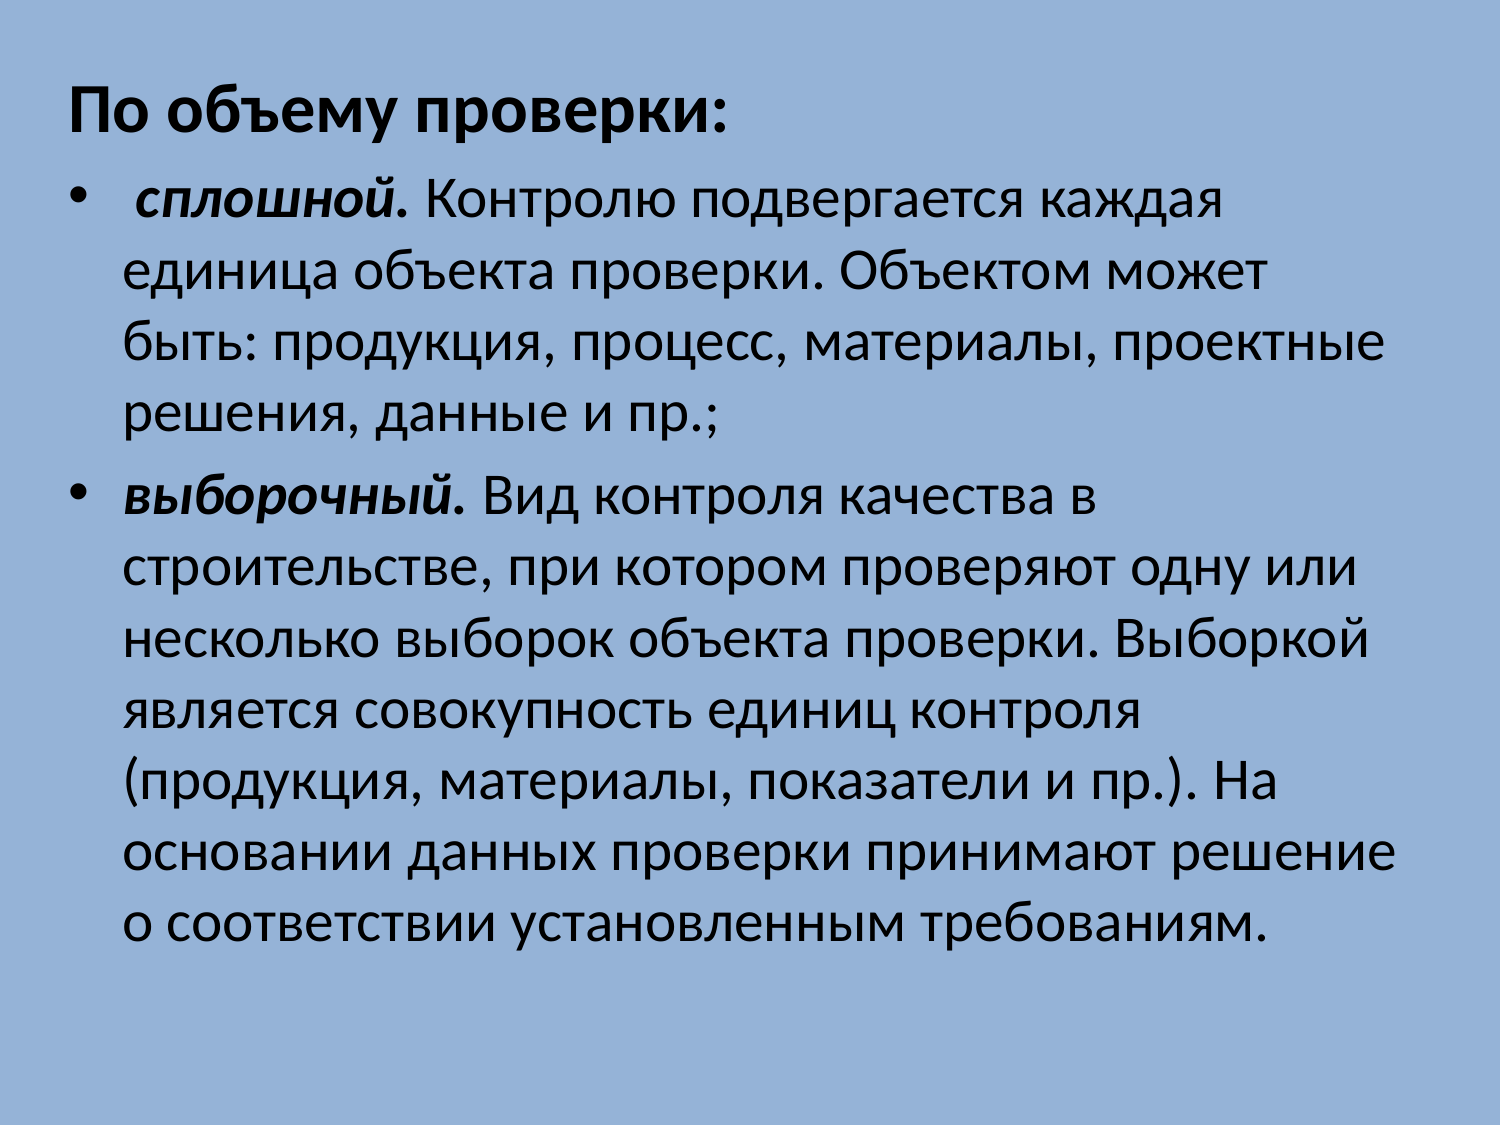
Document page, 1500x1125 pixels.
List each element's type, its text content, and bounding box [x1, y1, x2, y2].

list По объему проверки: сплошной. Контролю подвергается каждая единица объекта проверки. Объектом может быть: продукция, процесс, материалы, проектные решения, данные и пр.; выборочный. Вид контроля качества в строительстве, при котором проверяют одну или несколько выборок объекта проверки. Выборкой является совокупность единиц контроля (продукция, материалы, показатели и пр.). На основании данных проверки принимают решение о соответствии установленным требованиям. [53, 54, 1425, 1005]
